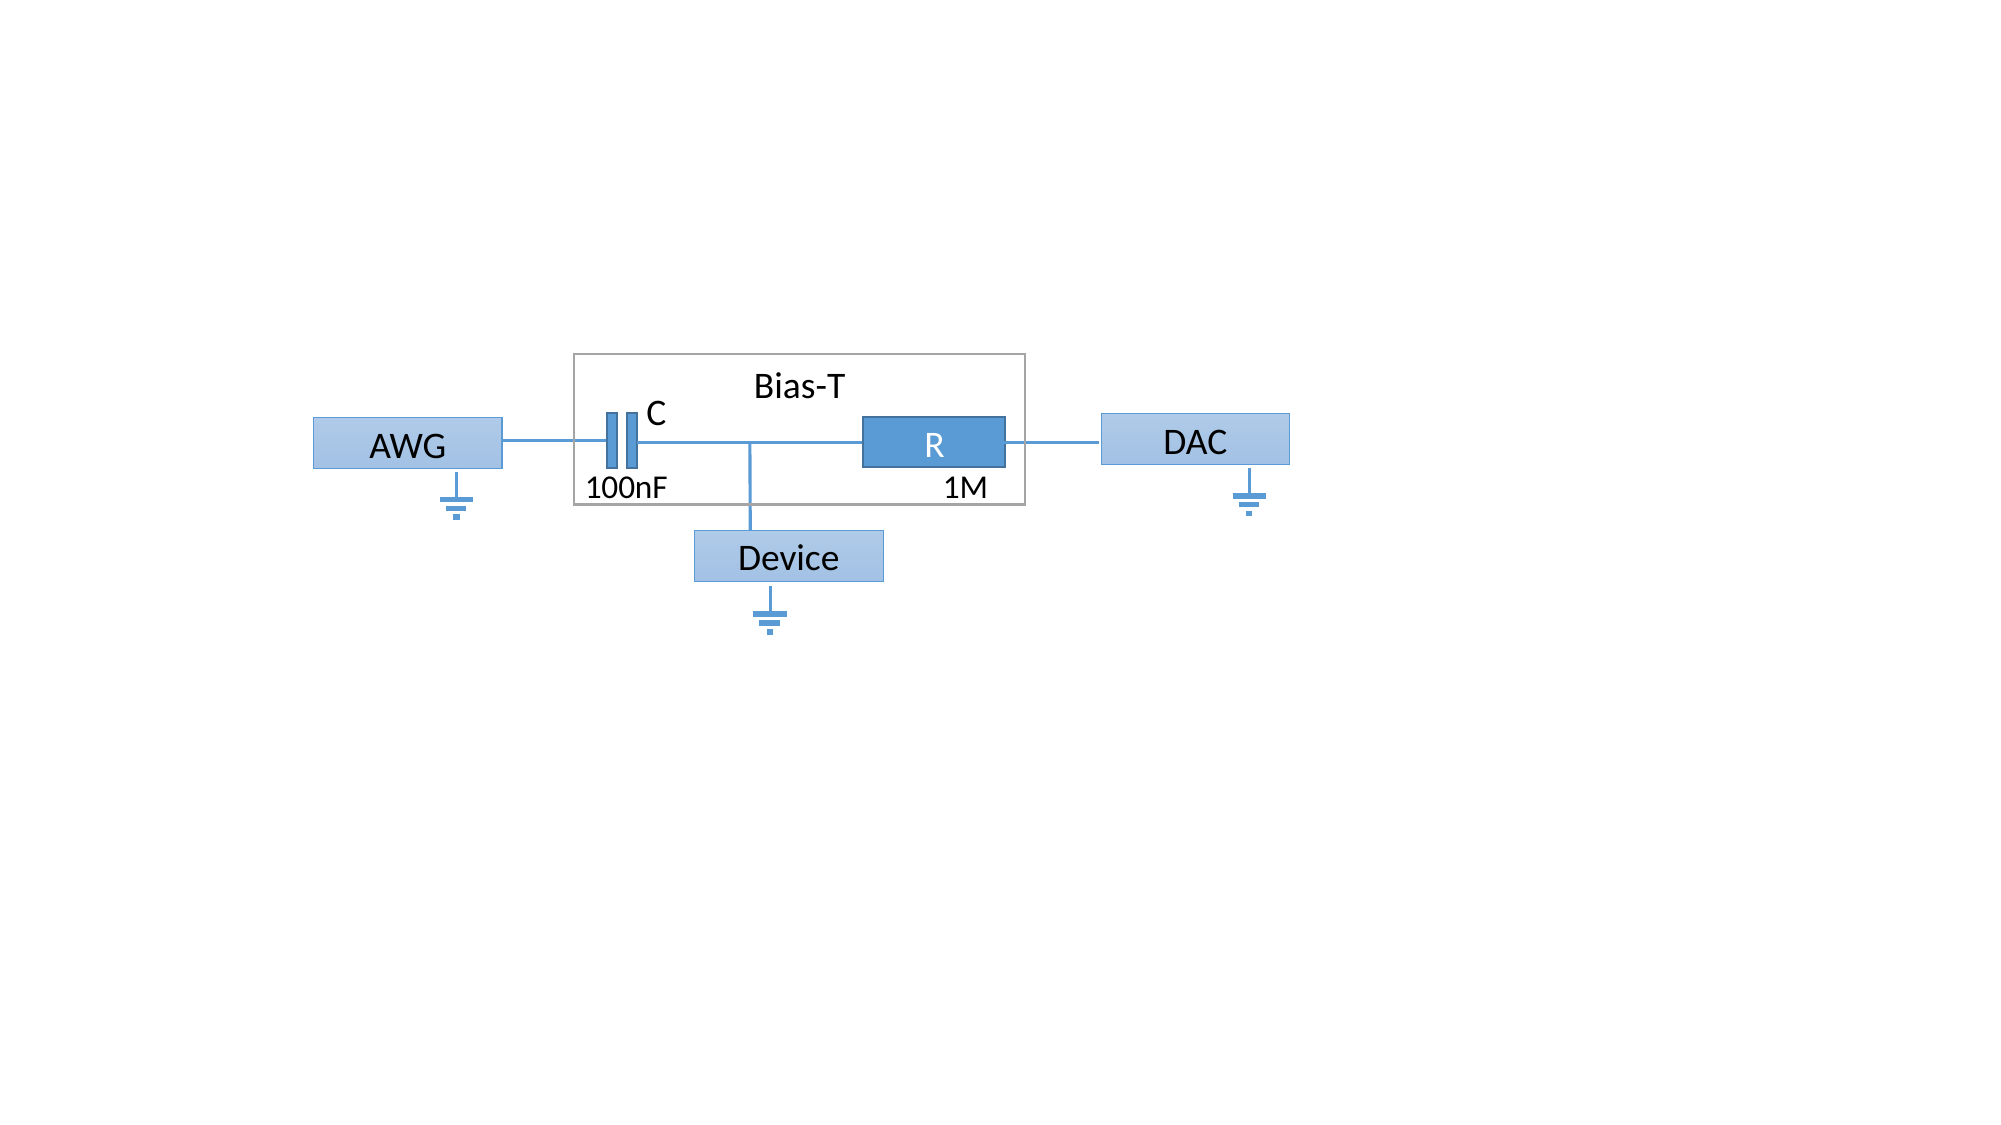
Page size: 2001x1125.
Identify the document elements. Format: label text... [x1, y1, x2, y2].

text_box 1M [928, 457, 1028, 513]
text_box Device [694, 530, 884, 582]
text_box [439, 499, 474, 518]
text_box Bias-T [573, 353, 1026, 506]
text_box DAC [1101, 413, 1290, 465]
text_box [1232, 495, 1267, 514]
text_box AWG [313, 417, 503, 469]
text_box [752, 614, 787, 632]
text_box 100nF [569, 457, 696, 513]
